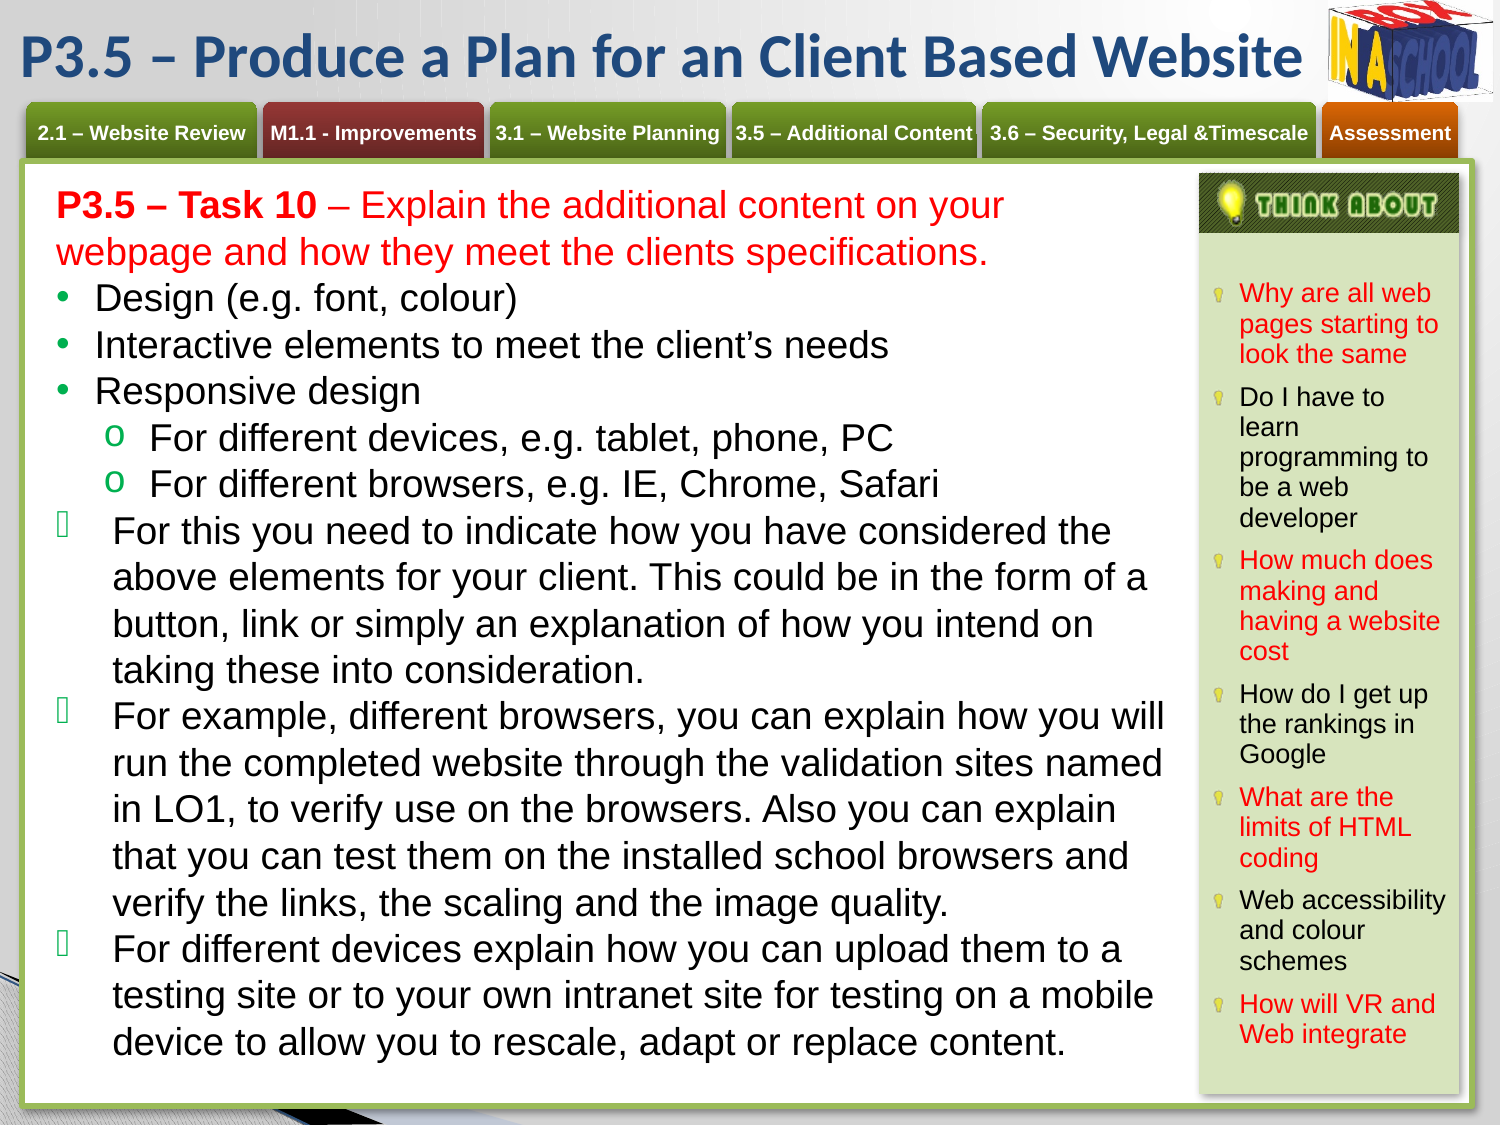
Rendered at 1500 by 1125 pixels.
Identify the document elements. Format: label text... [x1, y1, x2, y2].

picture [1210, 994, 1226, 1014]
picture [1210, 387, 1226, 407]
text_box P3.5 – Task 10 – Explain the additional content on your webpage and how they meet the clients specifications. Design (e.g. font, colour) Interactive elements to meet the client’s needs Responsive design For different devices, e.g. tablet, phone, PC For different browsers, e.g. IE, Chrome, Safari For this you need to indicate how you have considered the above elements for your client. This could be in the form of a button, link or simply an explanation of how you intend on taking these into consideration. For example, different browsers, you can explain how you will run the completed website through the validation sites named in LO1, to verify use on the browsers. Also you can explain that you can test them on the installed school browsers and verify the links, the scaling and the image quality. For different devices explain how you can upload them to a testing site or to your own intranet site for testing on a mobile device to allow you to rescale, adapt or replace content. [41, 172, 1187, 1071]
picture [1210, 550, 1226, 570]
picture [1216, 177, 1442, 232]
picture [281, 1114, 303, 1125]
picture [1328, 0, 1494, 102]
picture [1210, 890, 1226, 910]
picture [1210, 284, 1226, 304]
table_header [1199, 173, 1459, 233]
table_cell Why are all web pages starting to look the same Do I have to learn programming to be a web developer How much does making and having a website cost How do I get up the rankings in Google What are the limits of HTML coding Web accessibility and colour schemes How will VR and Web integrate [1199, 233, 1459, 1094]
picture [1210, 684, 1226, 704]
title P3.5 – Produce a Plan for an Client Based Website [5, 7, 1329, 98]
picture [1210, 787, 1226, 807]
